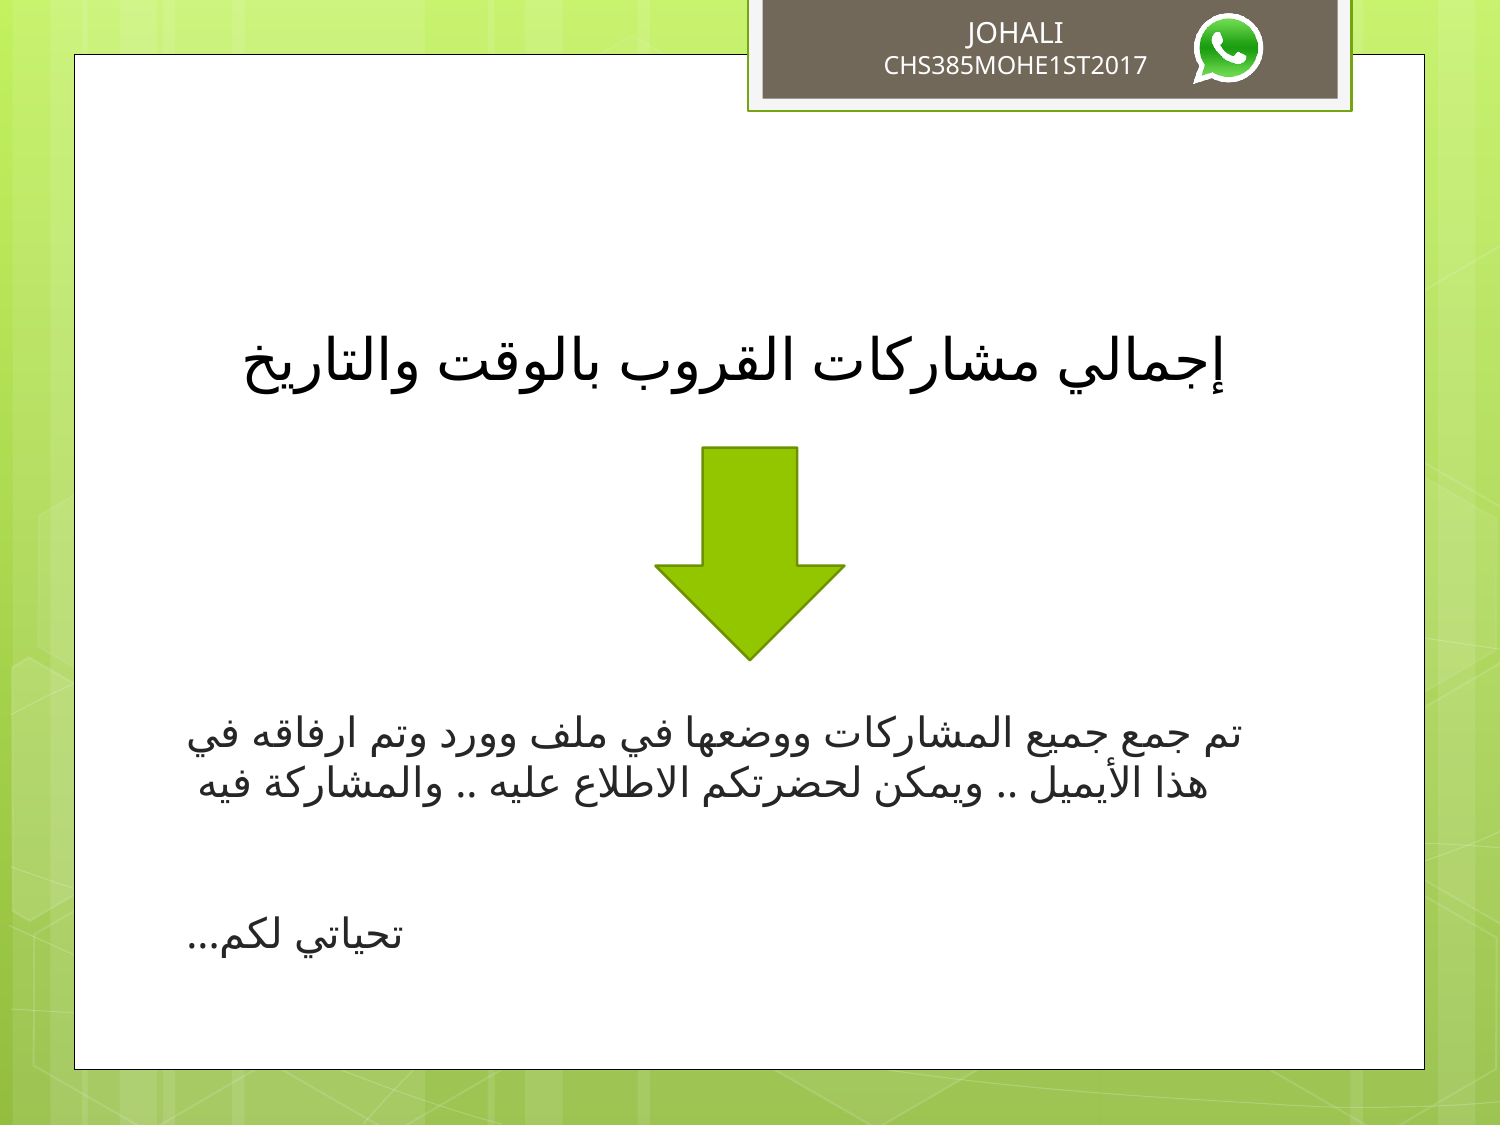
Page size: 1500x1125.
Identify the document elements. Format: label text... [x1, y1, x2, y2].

text_box [654, 446, 846, 662]
text_box إجمالي مشاركات القروب بالوقت والتاريخ [216, 314, 1254, 400]
text_box JOHALI CHS385MOHE1ST2017 [809, 7, 1185, 87]
picture [1186, 7, 1267, 87]
title تم جمع جميع المشاركات ووضعها في ملف وورد وتم ارفاقه في هذا الأيميل .. ويمكن لحضرتكم الاطلاع عليه .. والمشاركة فيه تحياتي لكم... [171, 692, 1324, 965]
